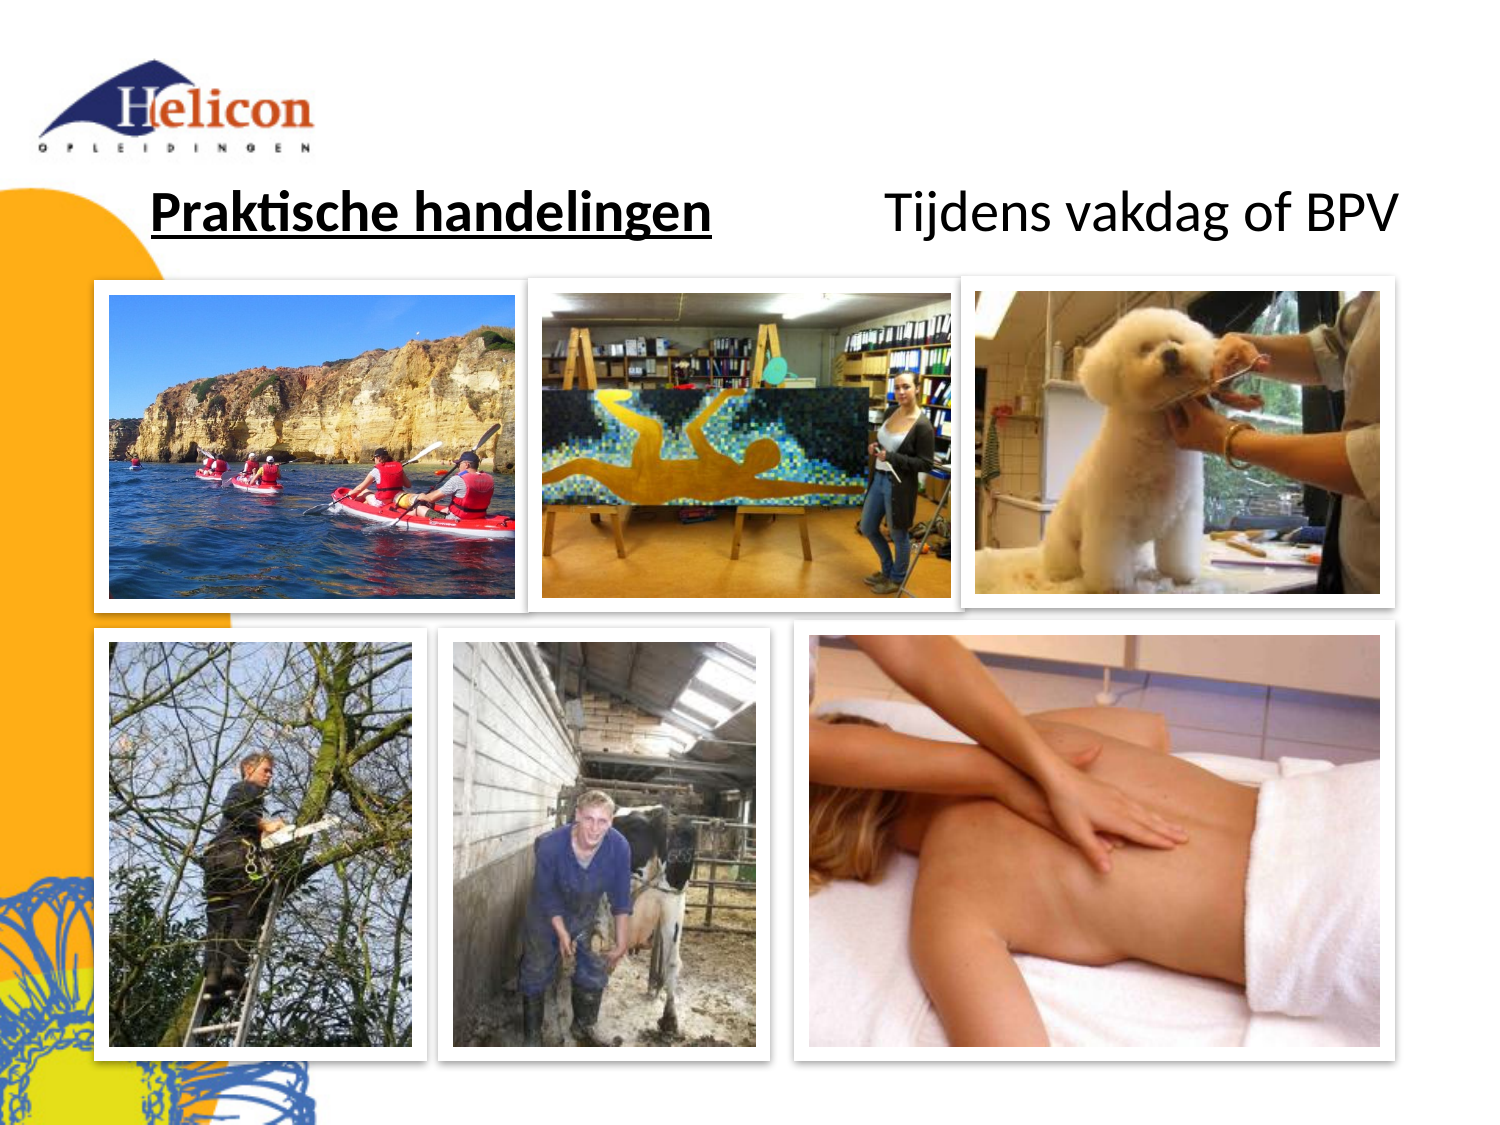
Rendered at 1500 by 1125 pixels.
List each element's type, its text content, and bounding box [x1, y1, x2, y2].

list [108, 294, 515, 599]
picture [0, 0, 1500, 1125]
title Praktische handelingen Tijdens vakdag of BPV [135, 172, 1426, 244]
